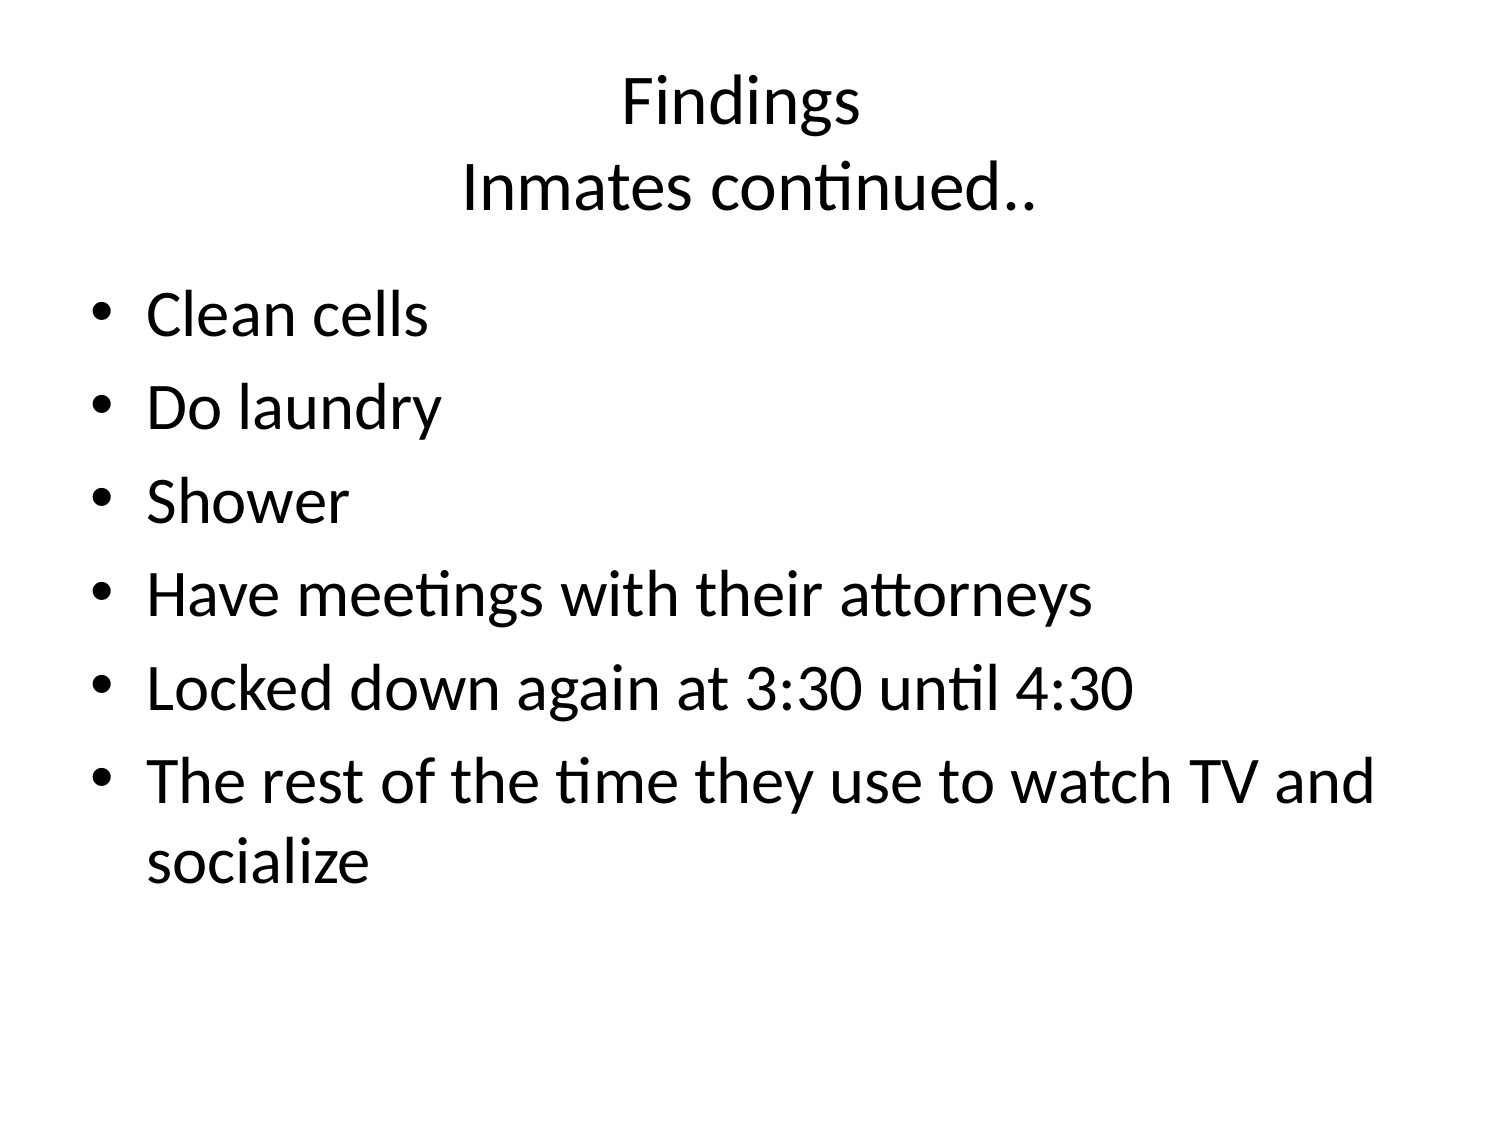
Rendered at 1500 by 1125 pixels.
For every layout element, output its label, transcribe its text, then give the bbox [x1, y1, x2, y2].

list Clean cells Do laundry Shower Have meetings with their attorneys Locked down again at 3:30 until 4:30 The rest of the time they use to watch TV and socialize [75, 262, 1425, 1005]
title Findings Inmates continued.. [75, 45, 1425, 233]
